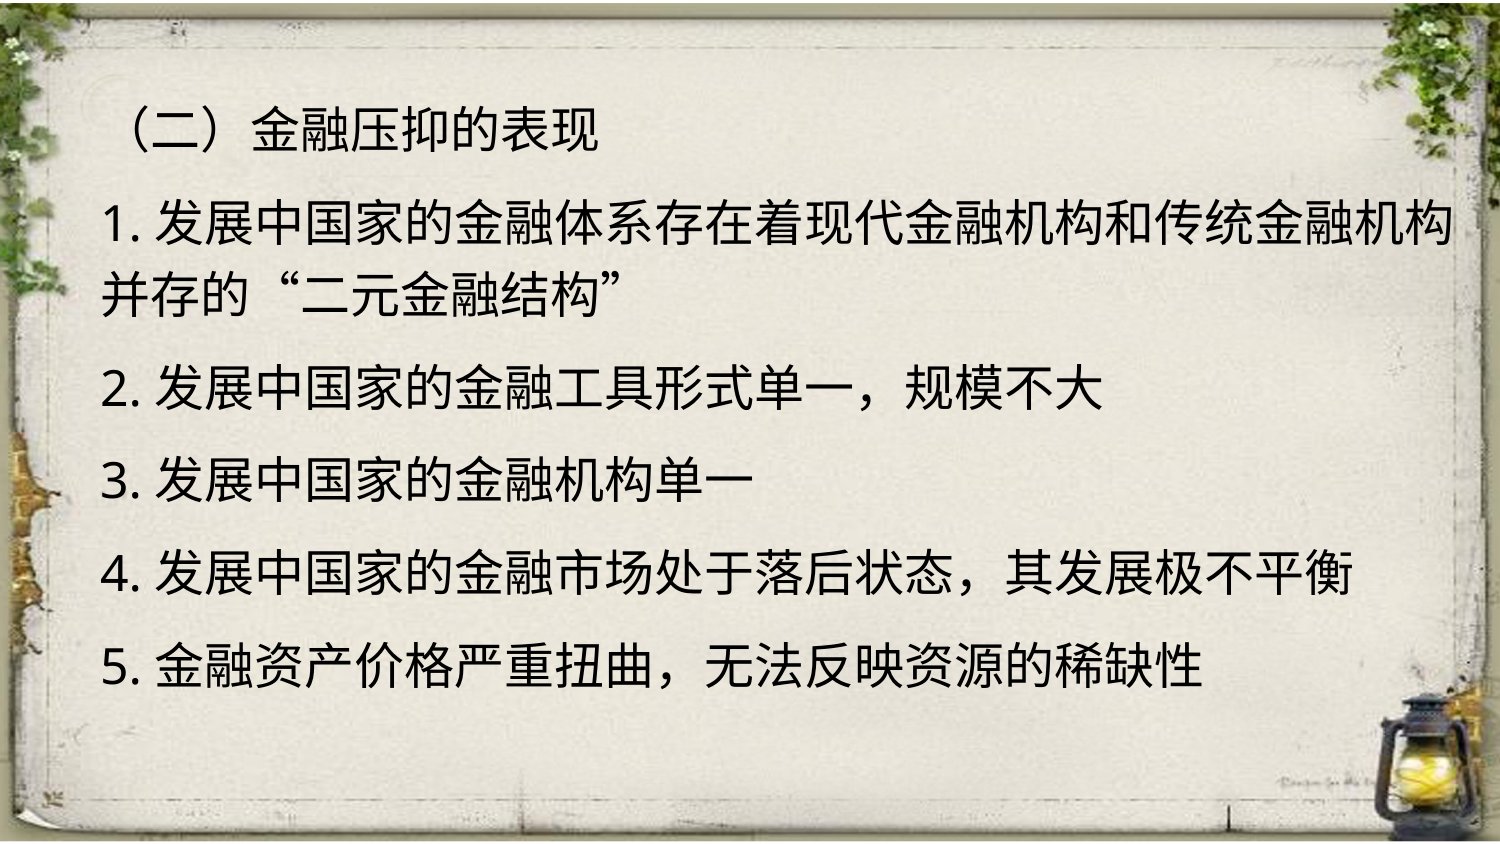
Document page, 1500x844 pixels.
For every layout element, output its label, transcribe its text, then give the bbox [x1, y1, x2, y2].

picture [0, 0, 1500, 844]
list （二）金融压抑的表现 1.发展中国家的金融体系存在着现代金融机构和传统金融机构并存的“二元金融结构” 2.发展中国家的金融工具形式单一，规模不大 3.发展中国家的金融机构单一 4.发展中国家的金融市场处于落后状态，其发展极不平衡 5.金融资产价格严重扭曲，无法反映资源的稀缺性 [85, 79, 1474, 844]
